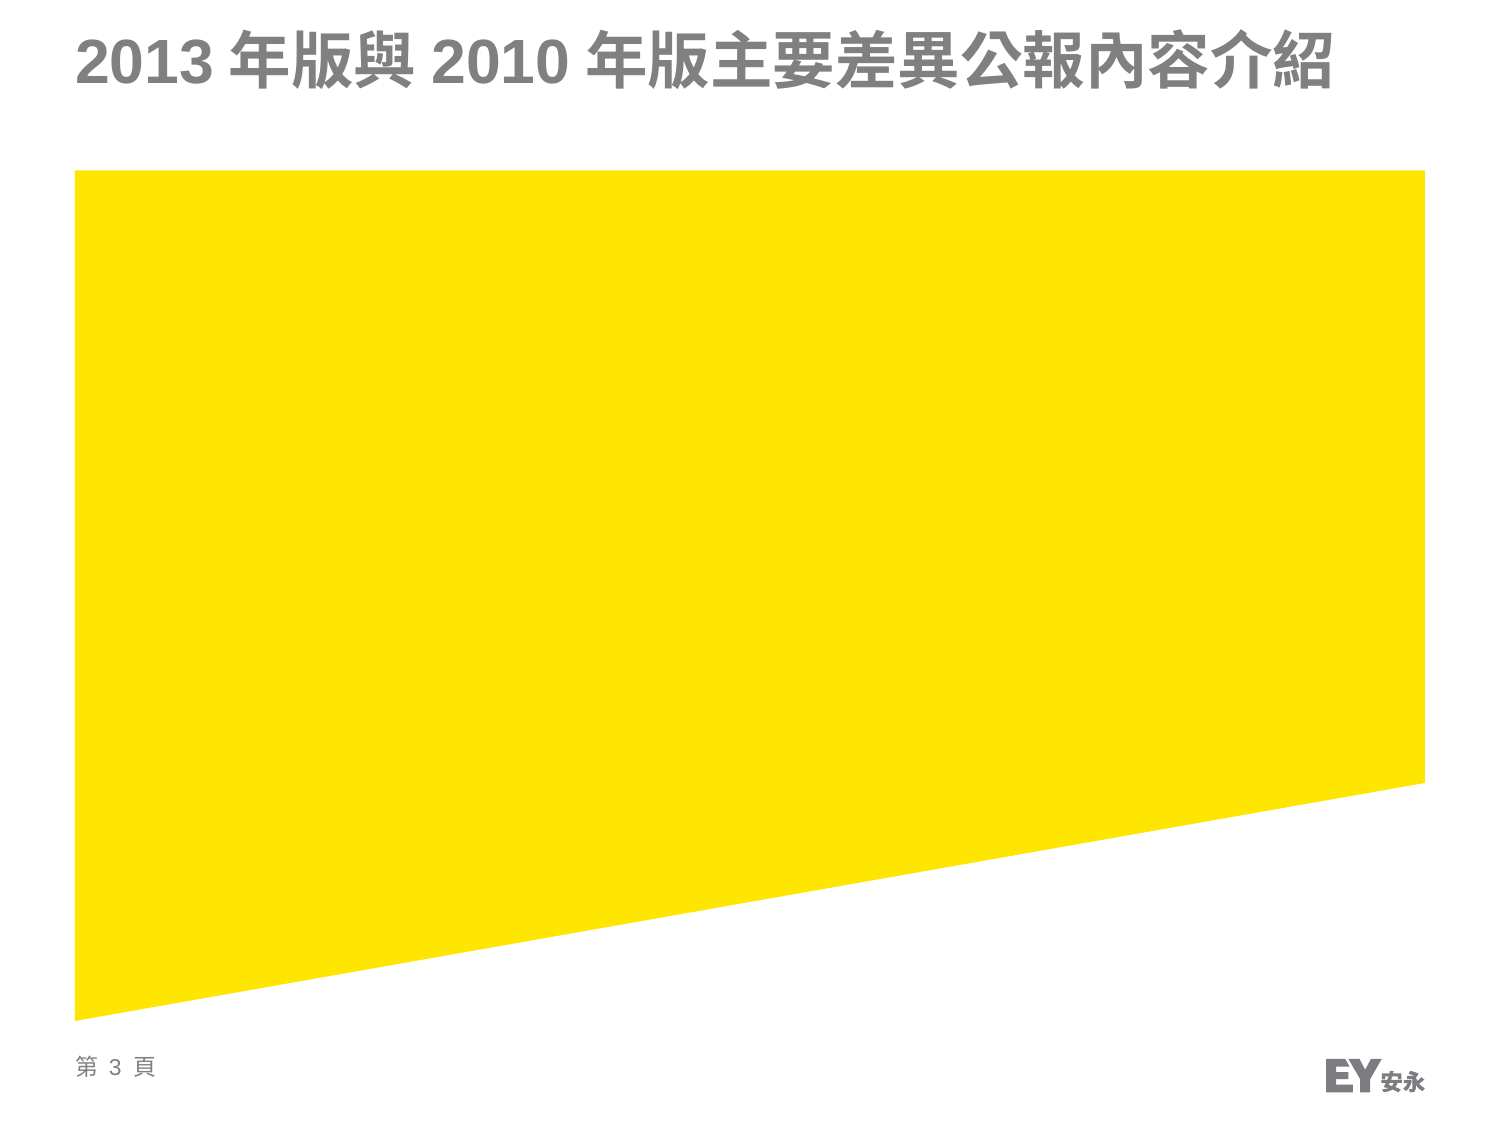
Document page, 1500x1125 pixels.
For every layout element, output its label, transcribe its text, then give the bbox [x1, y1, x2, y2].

title 2013年版與2010年版主要差異公報內容介紹 [74, 32, 1426, 166]
